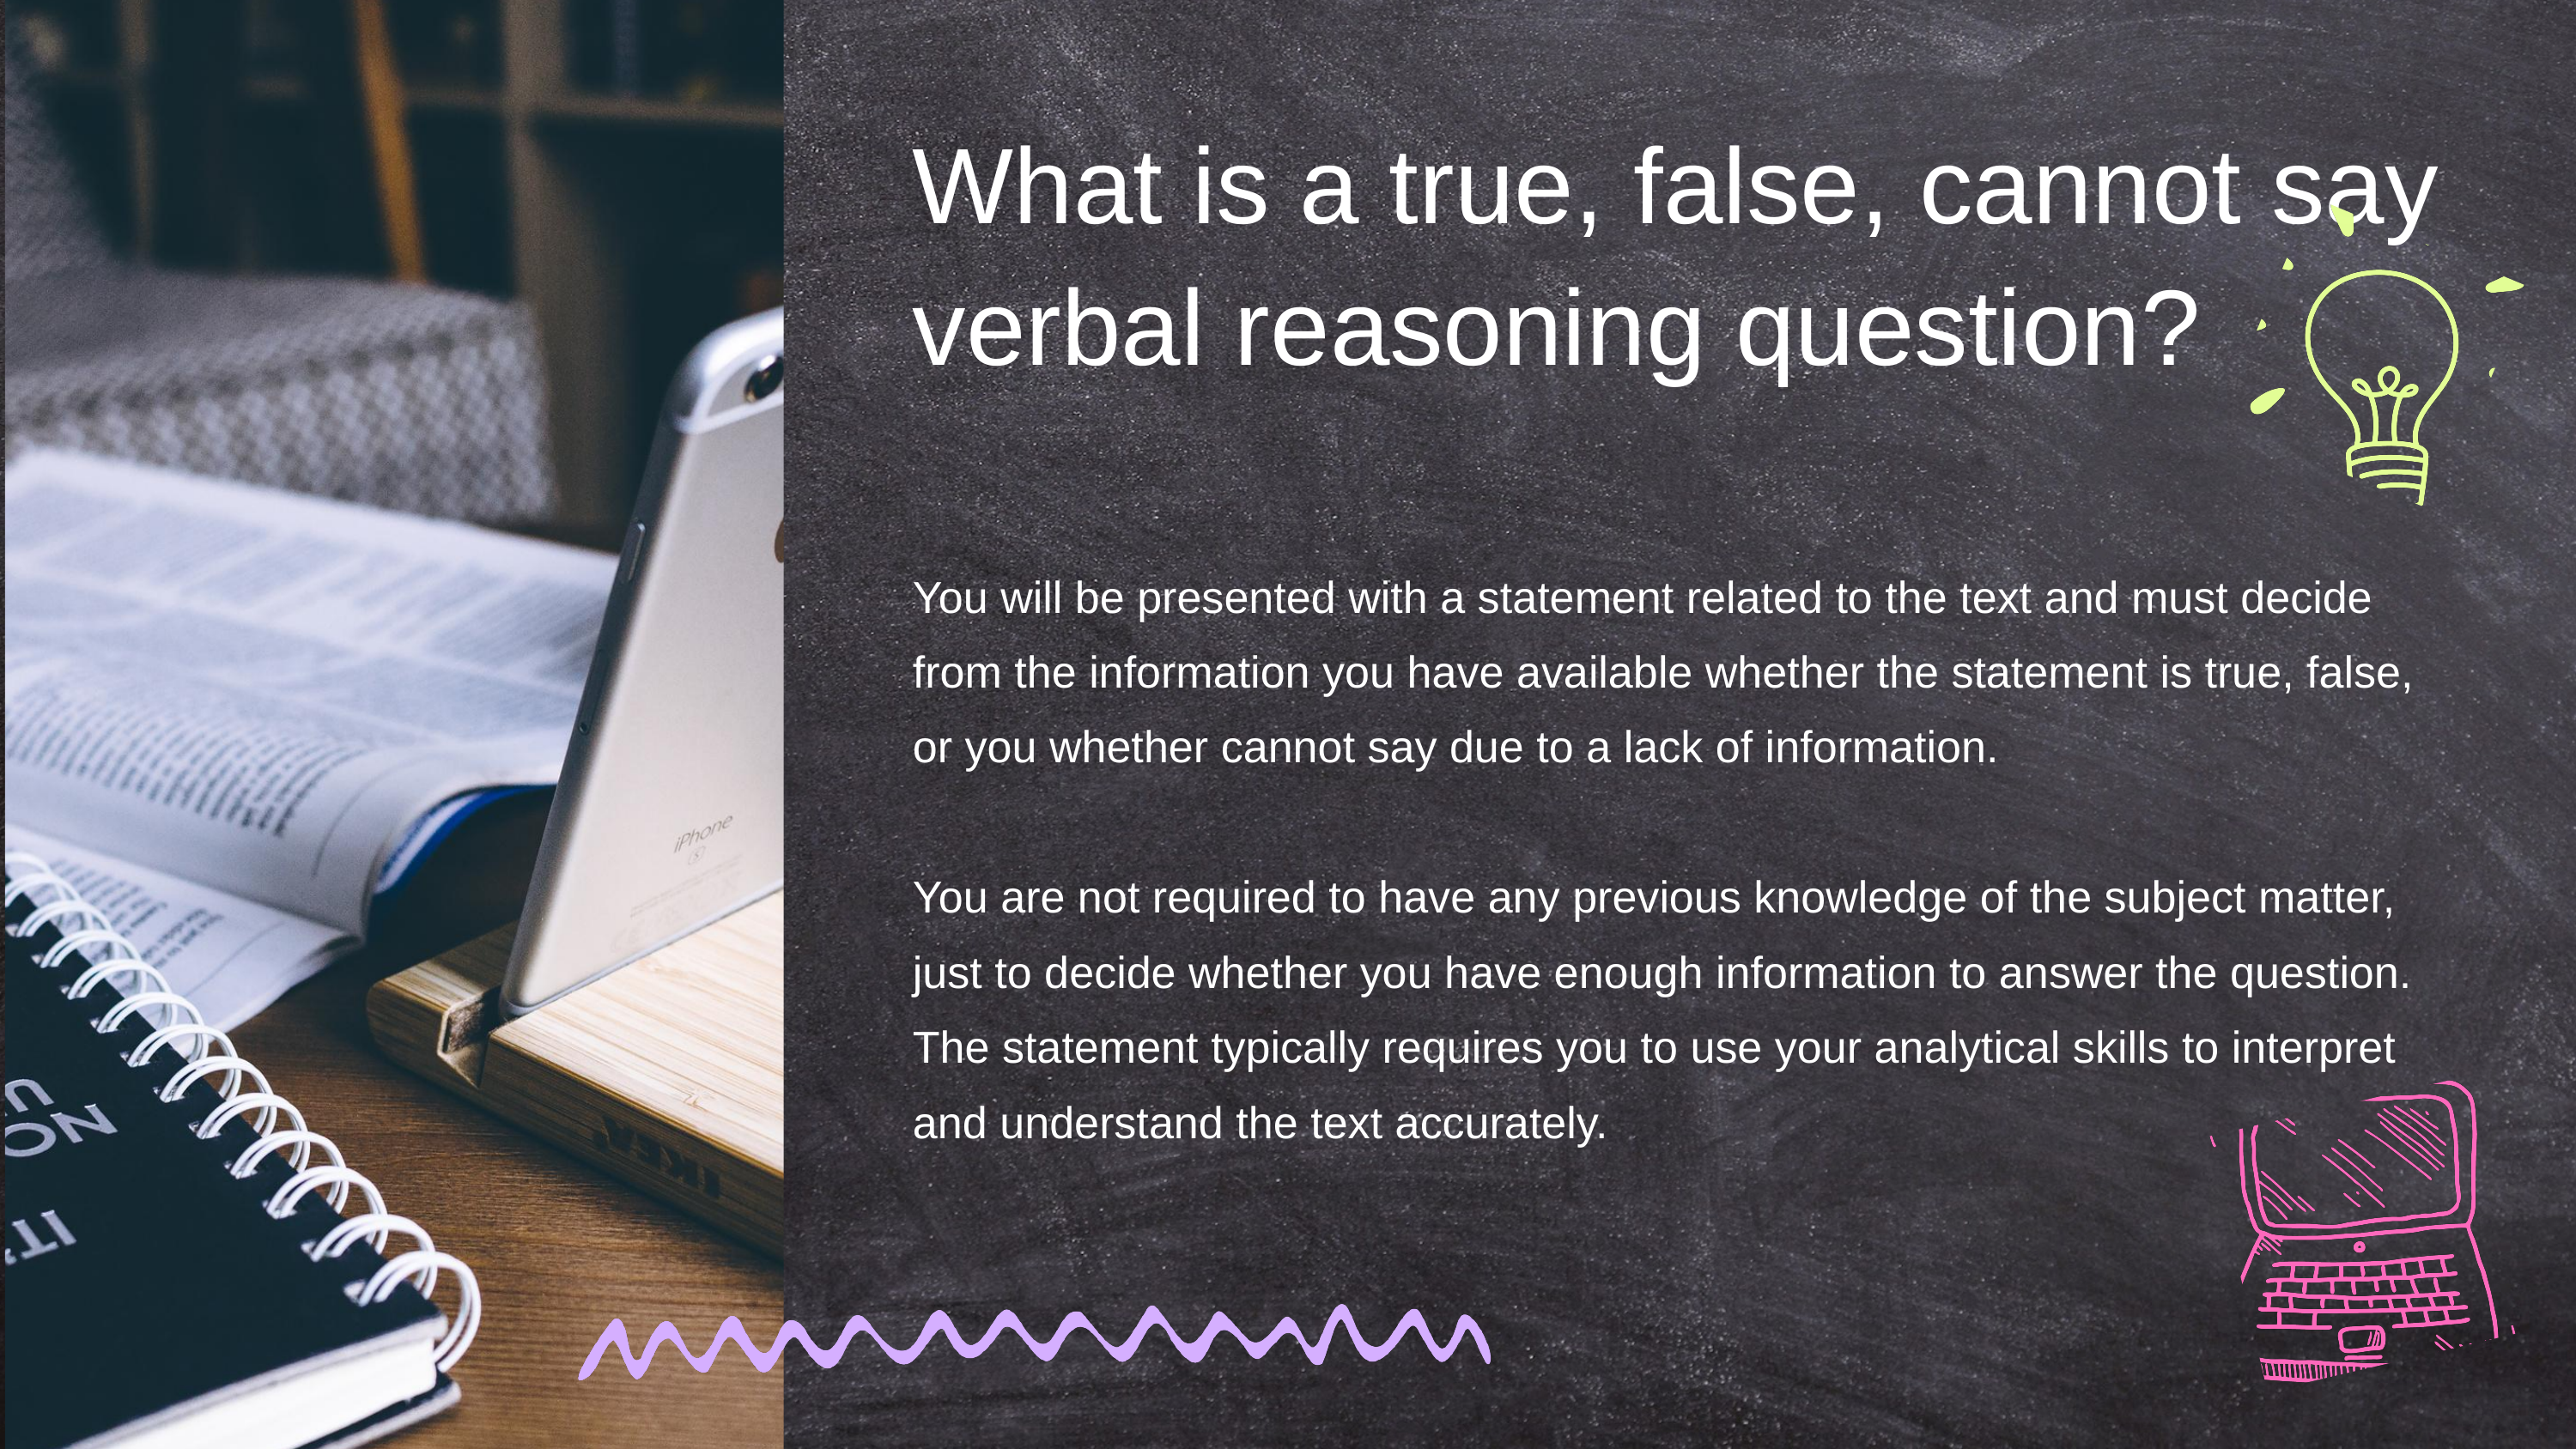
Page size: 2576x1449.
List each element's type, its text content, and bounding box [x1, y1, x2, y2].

text_box [787, 0, 2576, 1449]
text_box [787, 1252, 1495, 1411]
text_box You will be presented with a statement related to the text and must decide from the information you have available whether the statement is true, false, or you whether cannot say due to a lack of information. You are not required to have any previous knowledge of the subject matter, just to decide whether you have enough information to answer the question. The statement typically requires you to use your analytical skills to interpret and understand the text accurately. [912, 547, 2454, 1223]
text_box [2218, 197, 2530, 512]
text_box [2208, 1076, 2529, 1392]
picture [4, 0, 784, 1449]
text_box What is a true, false, cannot say verbal reasoning question? [912, 103, 2540, 387]
